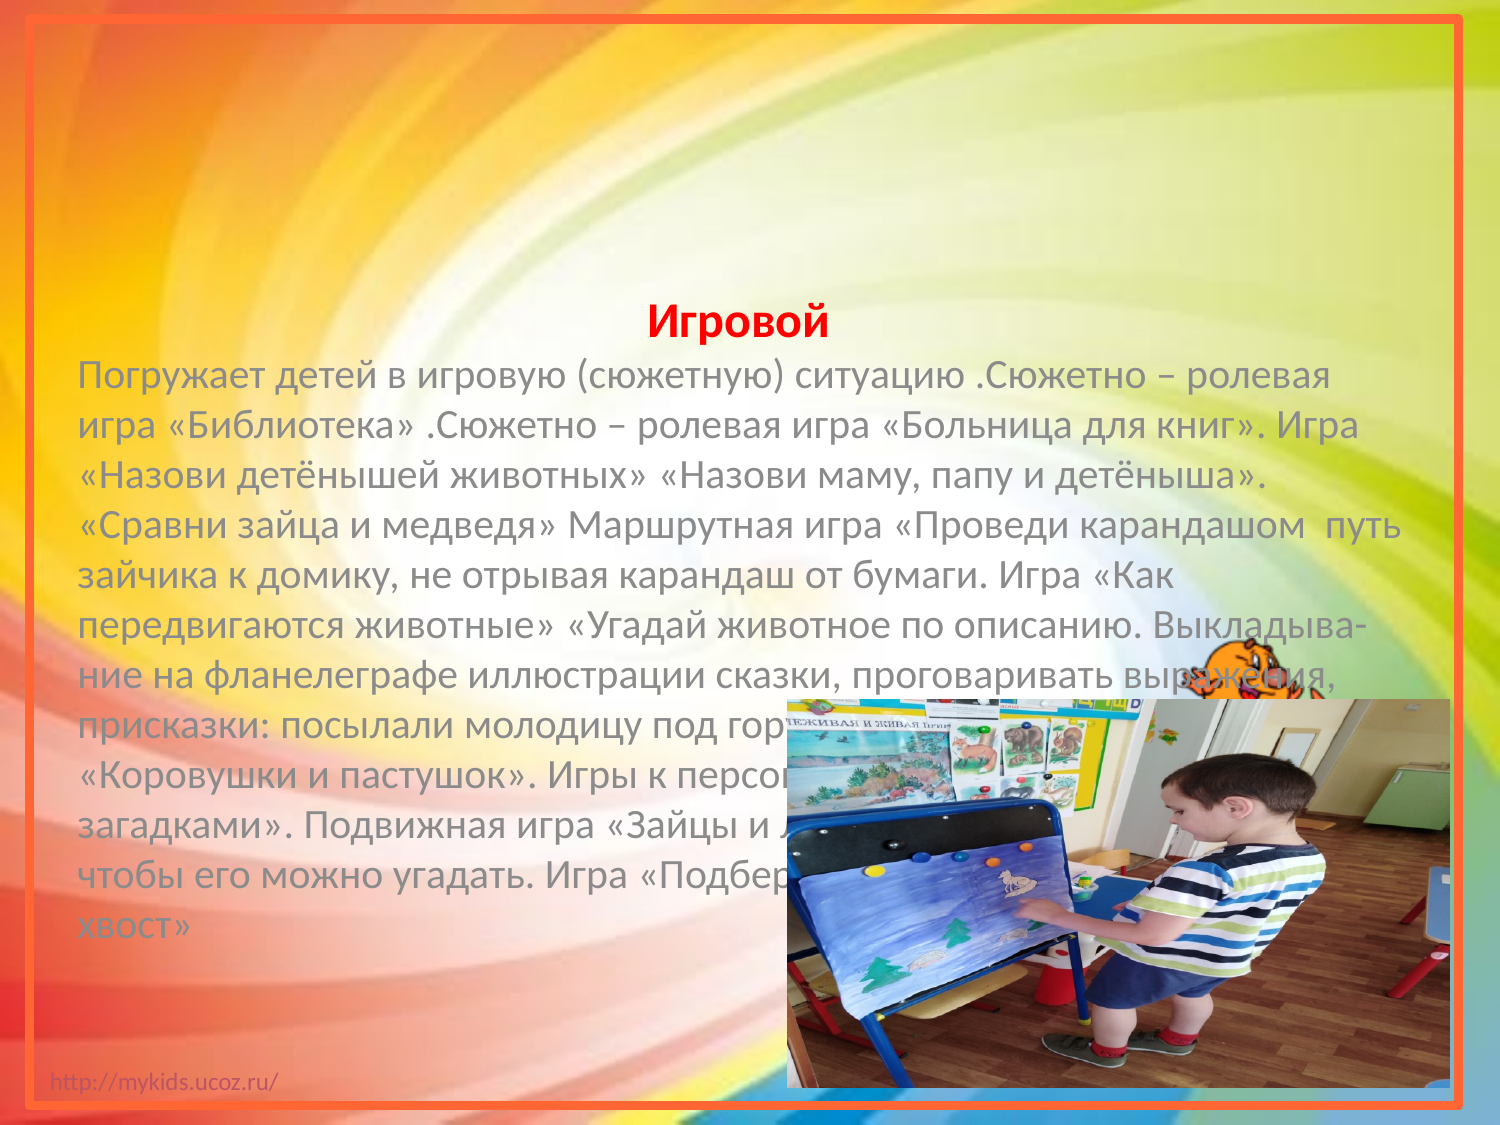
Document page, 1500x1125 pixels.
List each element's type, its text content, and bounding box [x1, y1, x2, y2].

picture [34, 24, 1454, 1101]
picture [0, 0, 1500, 1125]
list Игровой Погружает детей в игровую (сюжетную) ситуацию .Сюжетно – ролевая игра «Библиотека» .Сюжетно – ролевая игра «Больница для книг». Игра «Назови детёнышей животных» «Назови маму, папу и детёныша». «Сравни зайца и медведя» Маршрутная игра «Проведи карандашом путь зайчика к домику, не отрывая карандаш от бумаги. Игра «Как передвигаются животные» «Угадай животное по описанию. Выкладыва-ние на фланелеграфе иллюстрации сказки, проговаривать выражения, присказки: посылали молодицу под горушку, по водицу. Подвижная игра «Коровушки и пастушок». Игры к персонажами «Волшебный сундучок с загадками». Подвижная игра «Зайцы и лиса». Расскажи о животном так, чтобы его можно угадать. Игра «Подбери слова действия». Игра «Чей хвост» [62, 77, 1428, 1006]
